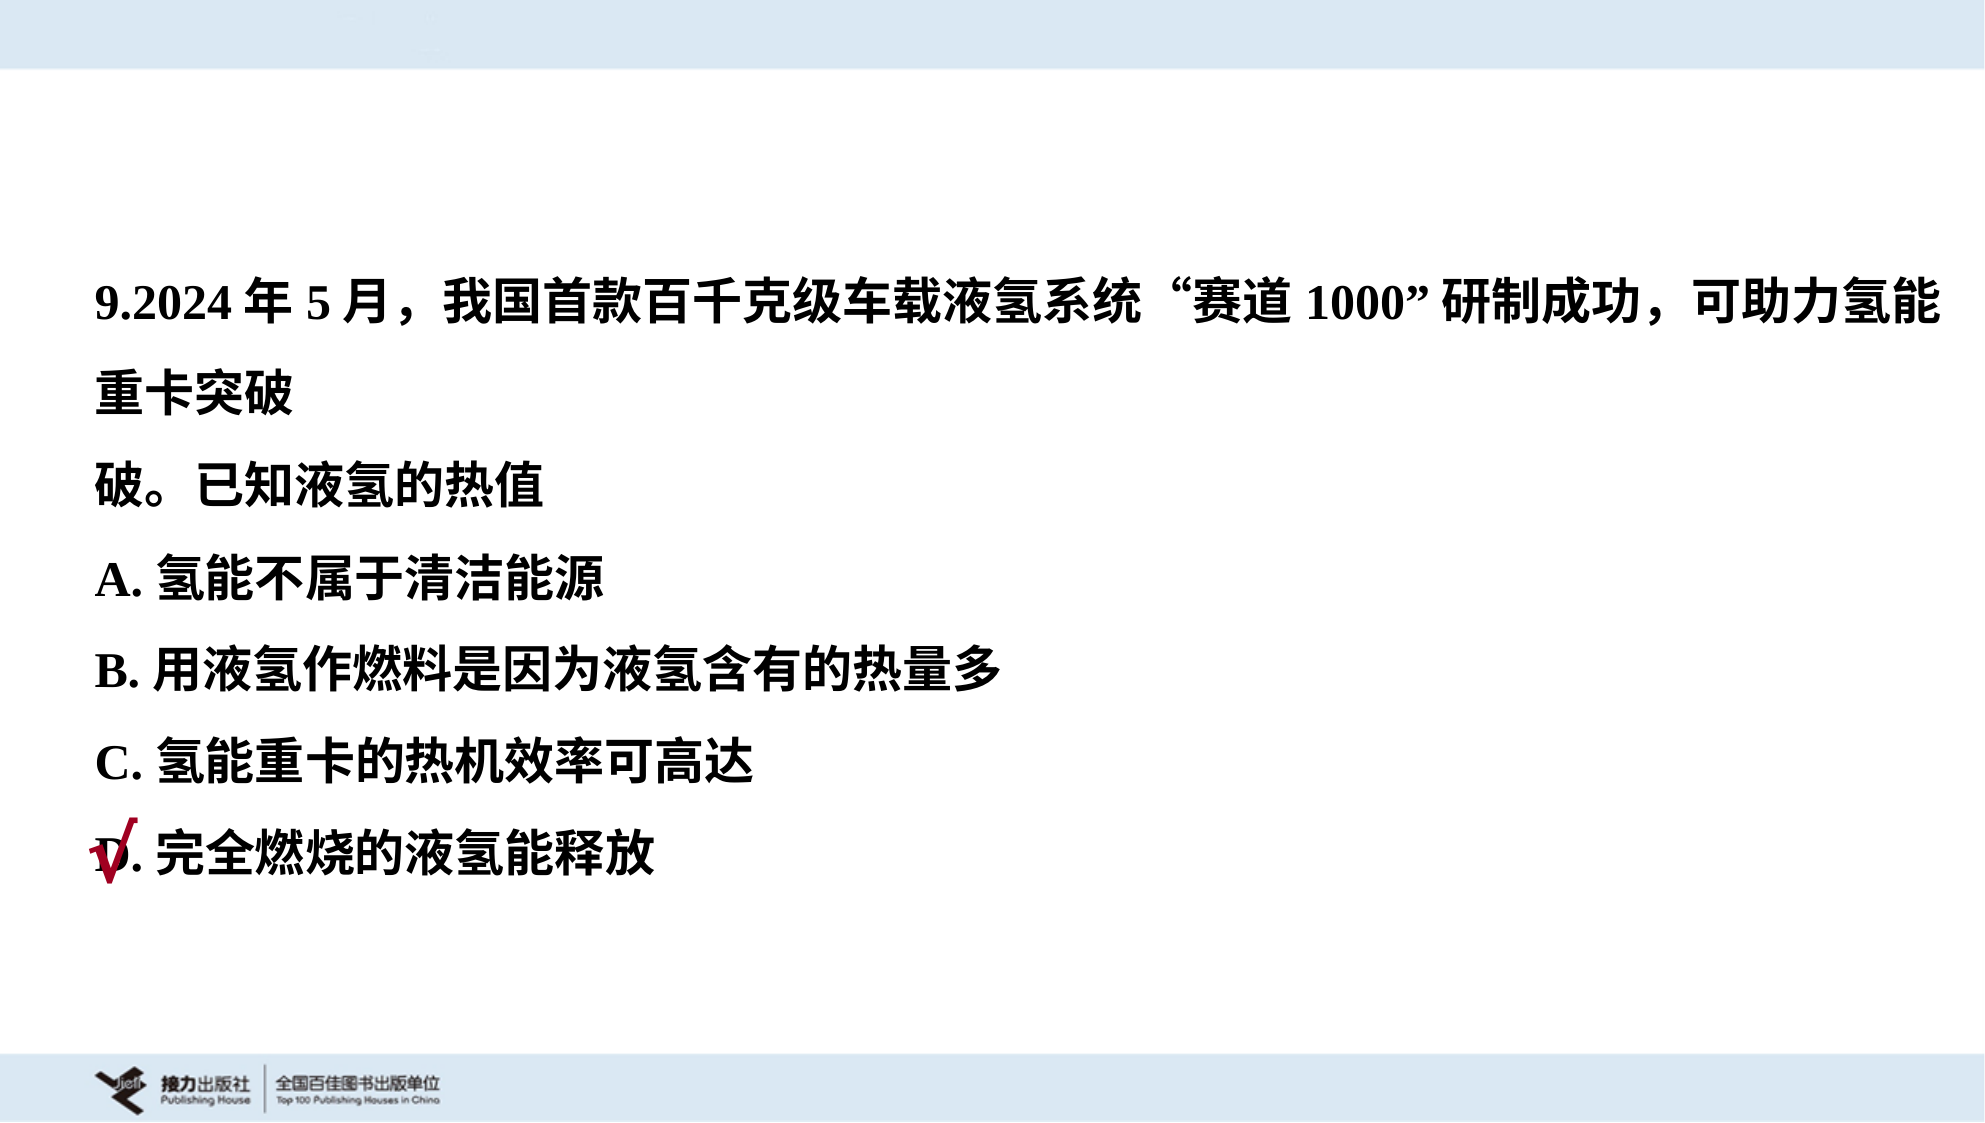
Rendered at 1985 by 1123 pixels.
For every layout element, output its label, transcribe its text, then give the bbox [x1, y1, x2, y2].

text_box √ [86, 805, 139, 898]
picture [0, 0, 1985, 1122]
